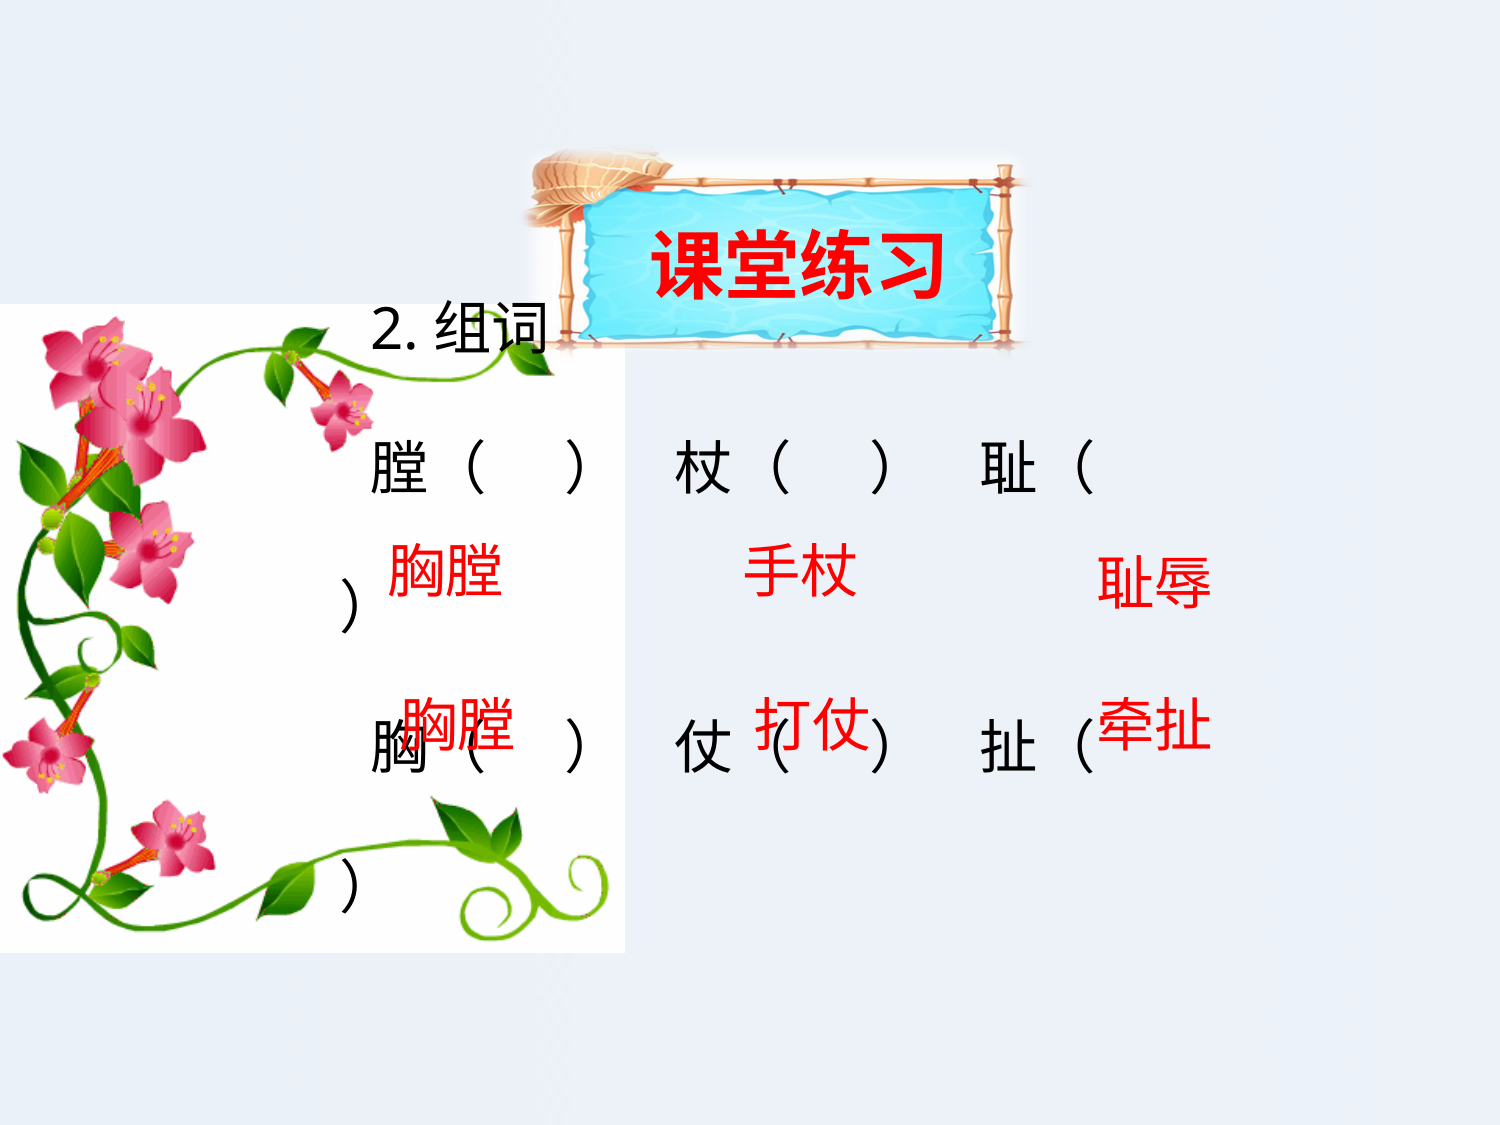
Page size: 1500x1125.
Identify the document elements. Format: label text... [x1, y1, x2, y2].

text_box 牵扯 [1081, 680, 1228, 766]
text_box 打仗 [739, 680, 886, 766]
text_box 耻辱 [1081, 538, 1228, 624]
picture [0, 0, 1500, 1125]
text_box 2.组词 膛（ ） 杖（ ） 耻（ ） 胸（ ） 仗（ ） 扯（ ） [625, 353, 1205, 788]
text_box 手杖 [727, 527, 874, 612]
